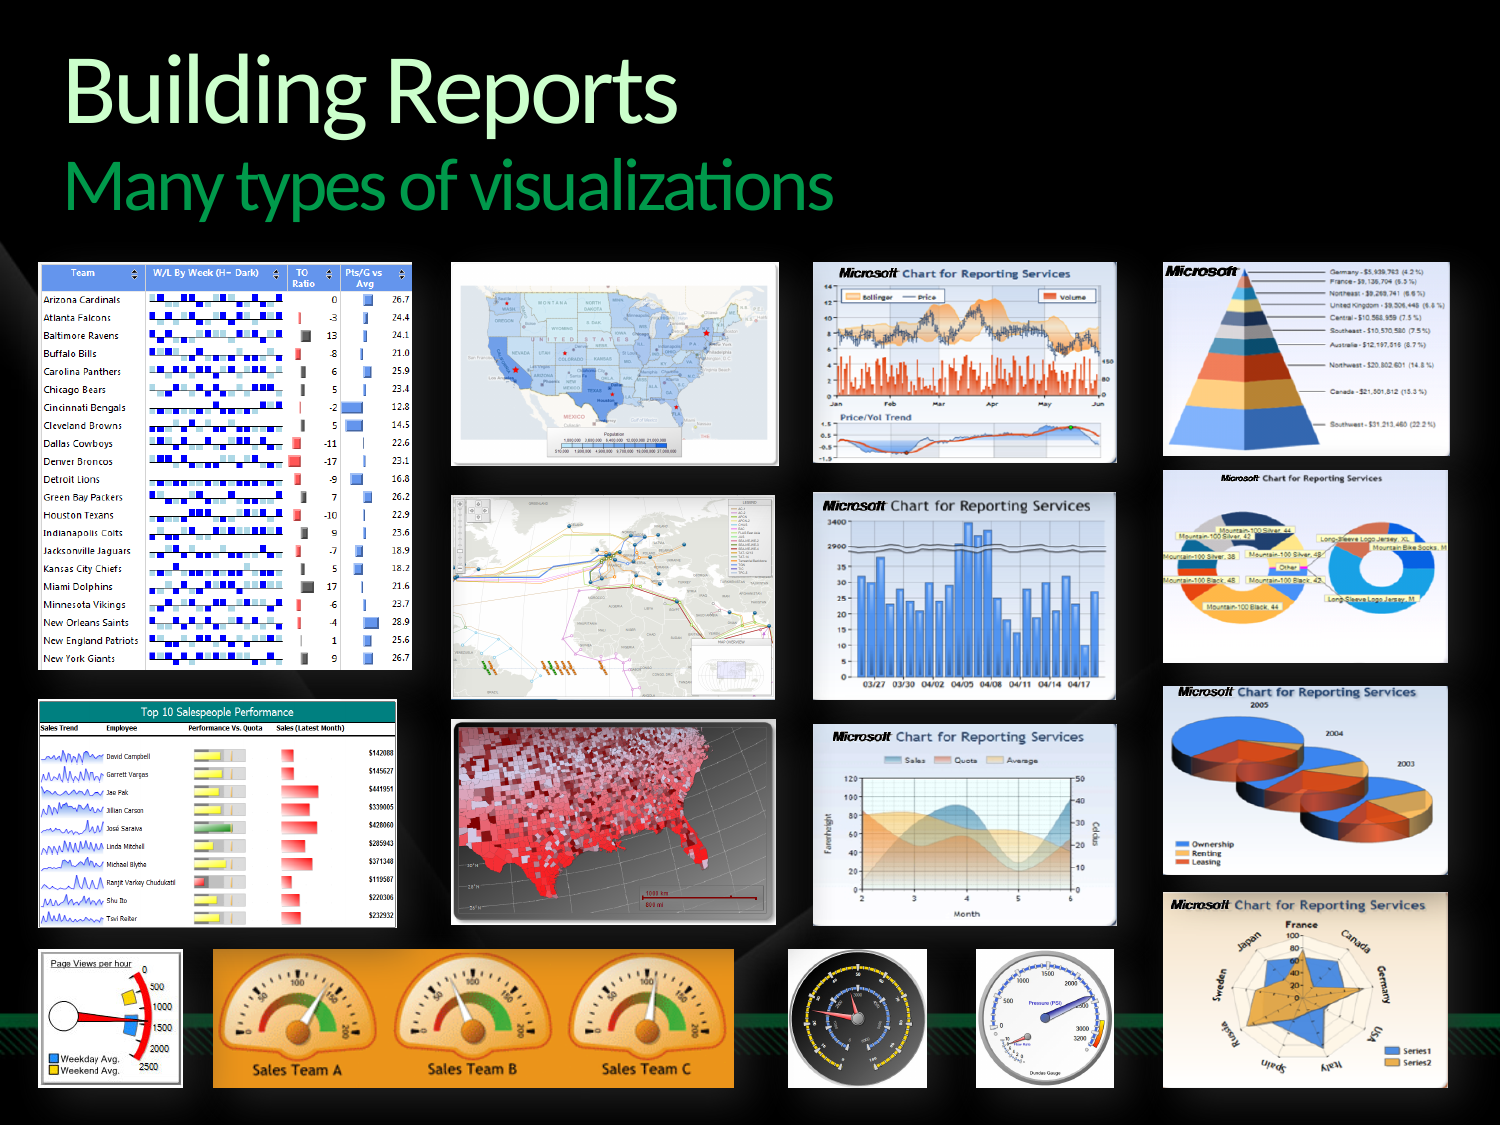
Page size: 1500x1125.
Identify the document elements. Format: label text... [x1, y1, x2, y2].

picture [0, 0, 1500, 1125]
title Building Reports Many types of visualizations [62, 37, 1438, 229]
